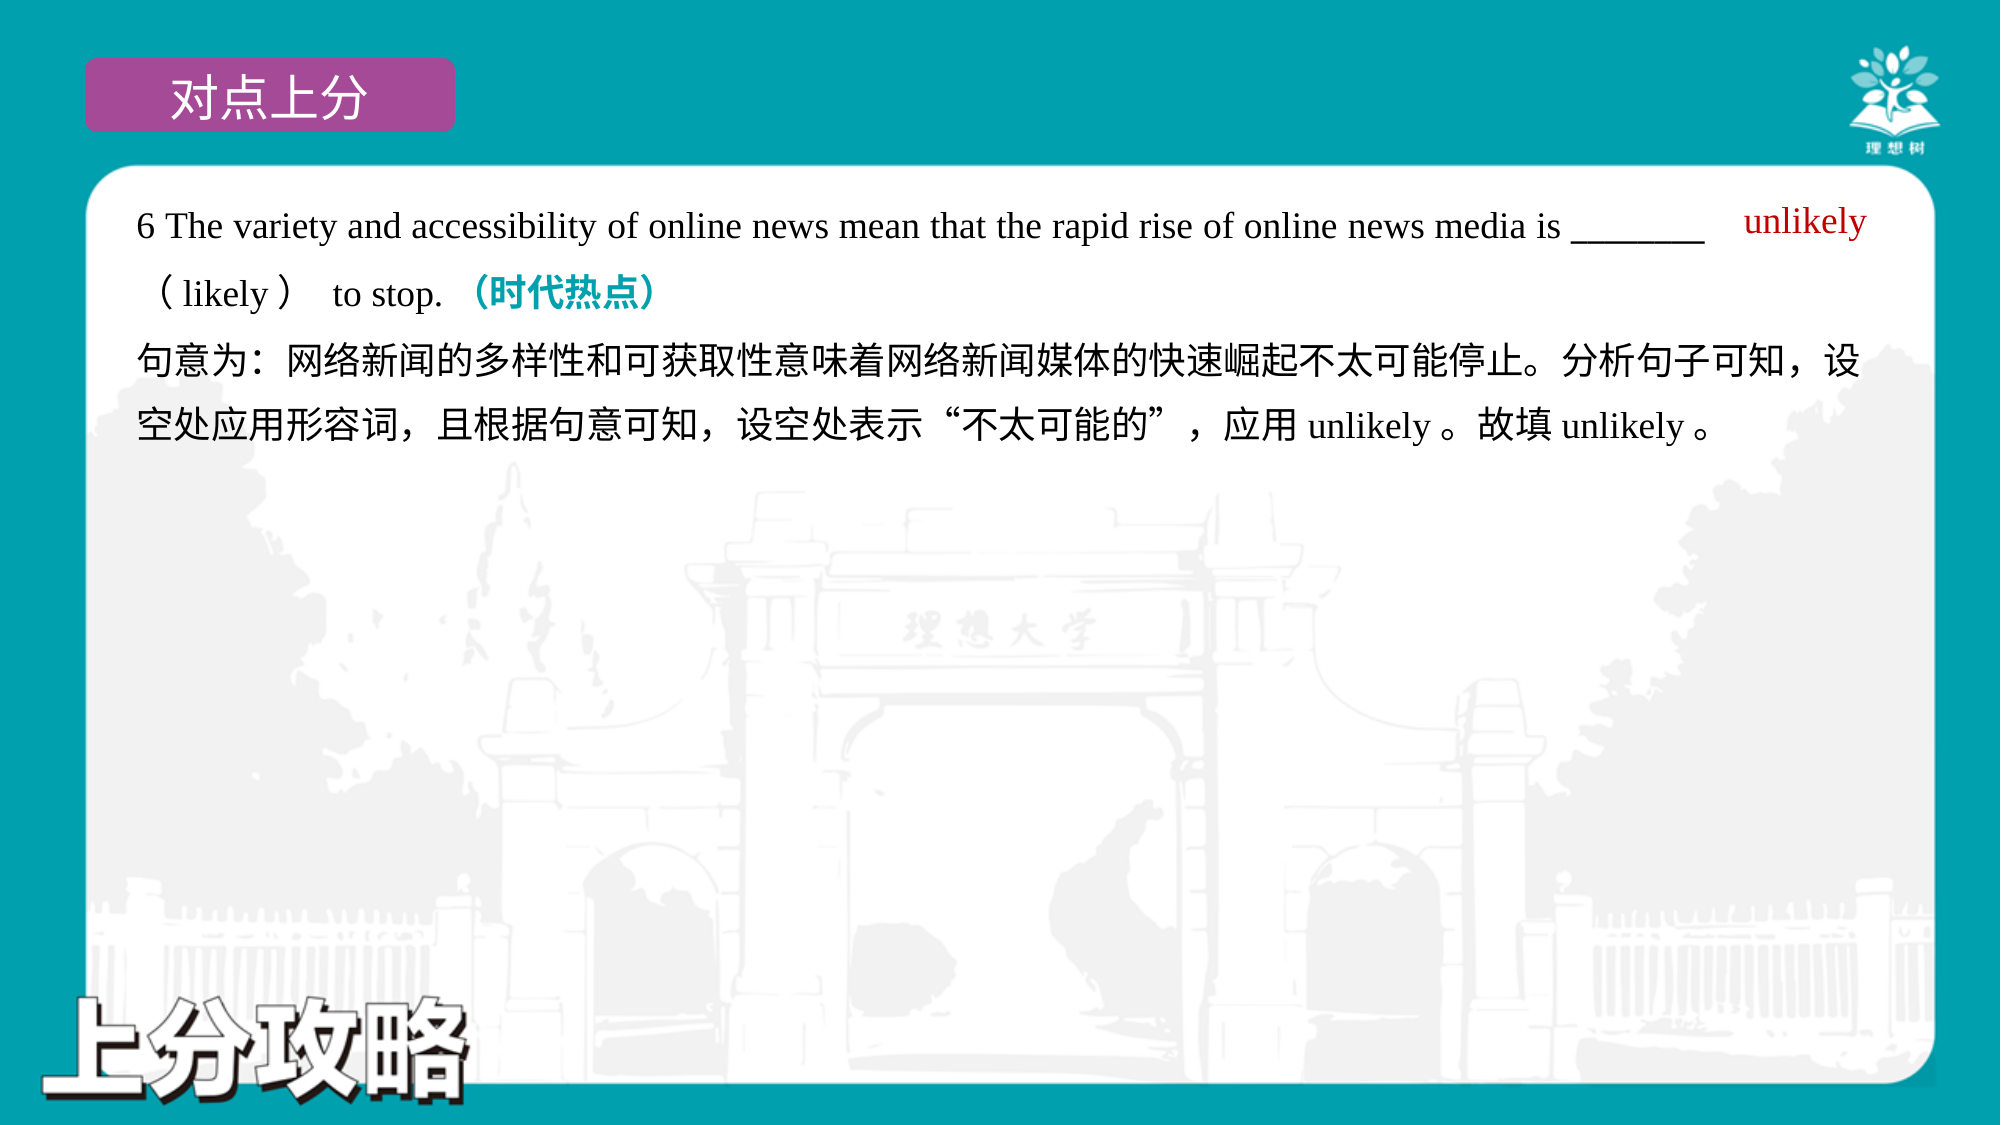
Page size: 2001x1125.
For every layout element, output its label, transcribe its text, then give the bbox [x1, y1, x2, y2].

text_box 6 The variety and accessibility of online news mean that the rapid rise of online news media is ________ （likely） to stop.（时代热点） [136, 176, 1865, 304]
text_box 句意为：网络新闻的多样性和可获取性意味着网络新闻媒体的快速崛起不太可能停止。分析句子可知，设 空处应用形容词，且根据句意可知，设空处表示“不太可能的”，应用unlikely。故填unlikely。 [136, 312, 1865, 440]
picture [0, 0, 2000, 1125]
text_box unlikely [1730, 176, 1881, 235]
